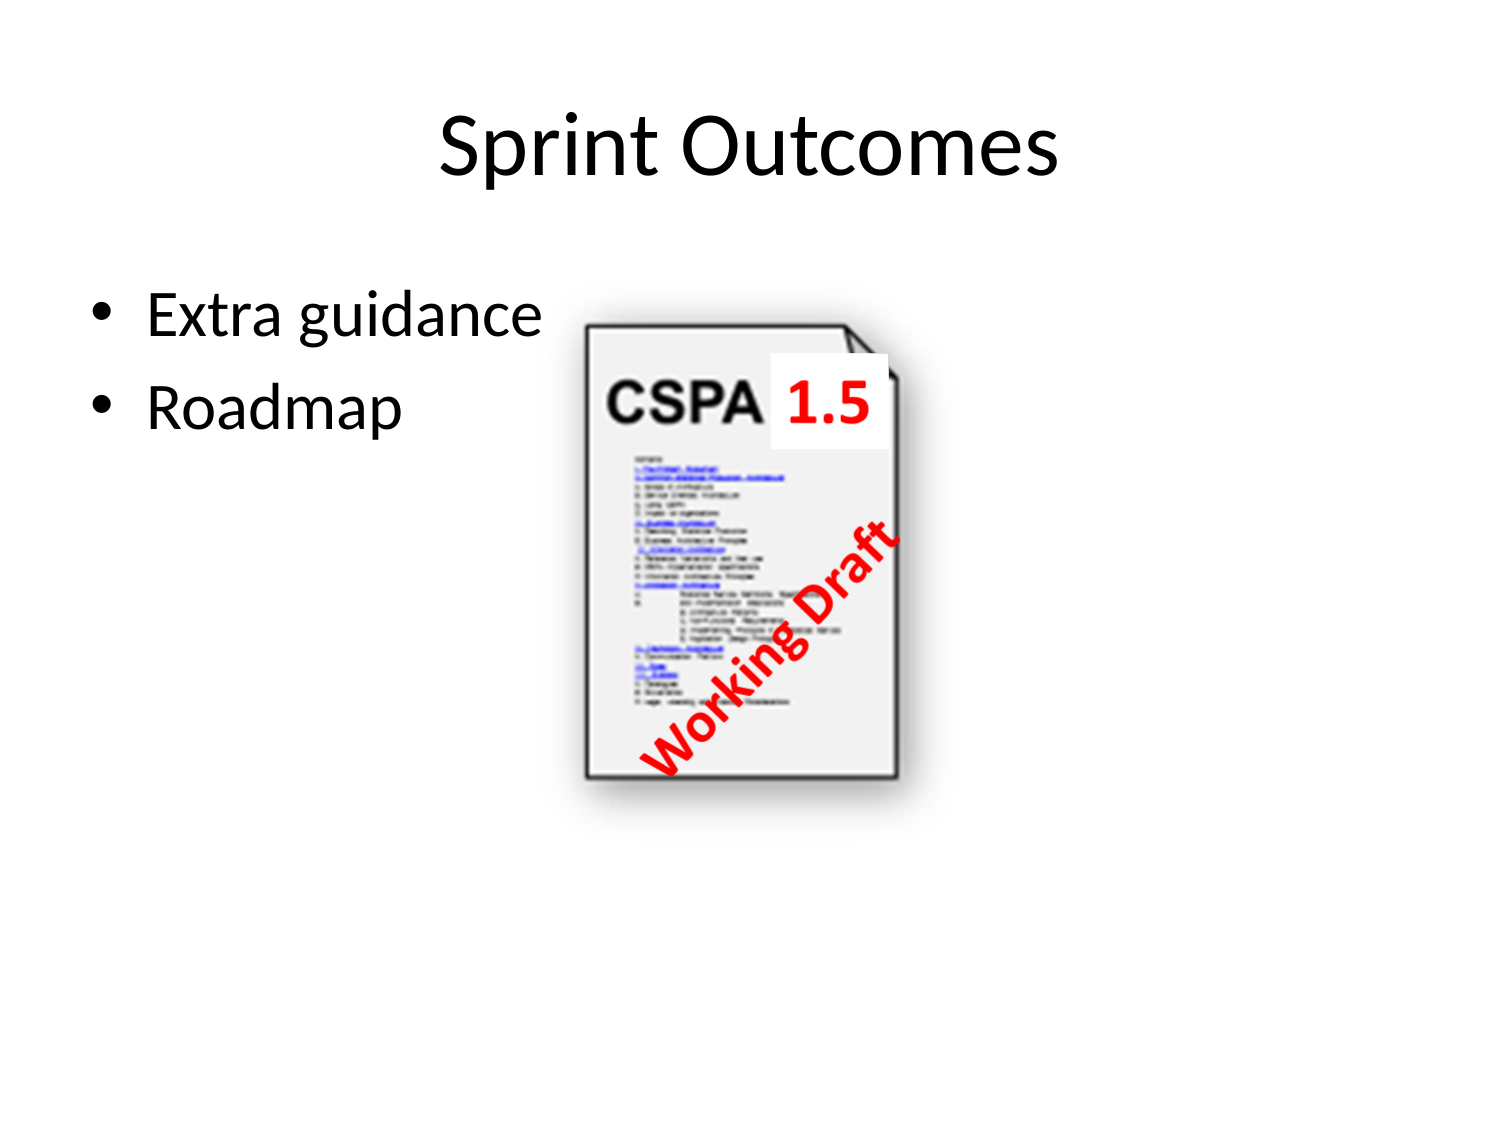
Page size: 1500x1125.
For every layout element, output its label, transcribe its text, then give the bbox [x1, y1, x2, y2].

list Extra guidance Roadmap [74, 262, 568, 929]
picture [528, 267, 972, 858]
title Sprint Outcomes [74, 44, 1426, 233]
